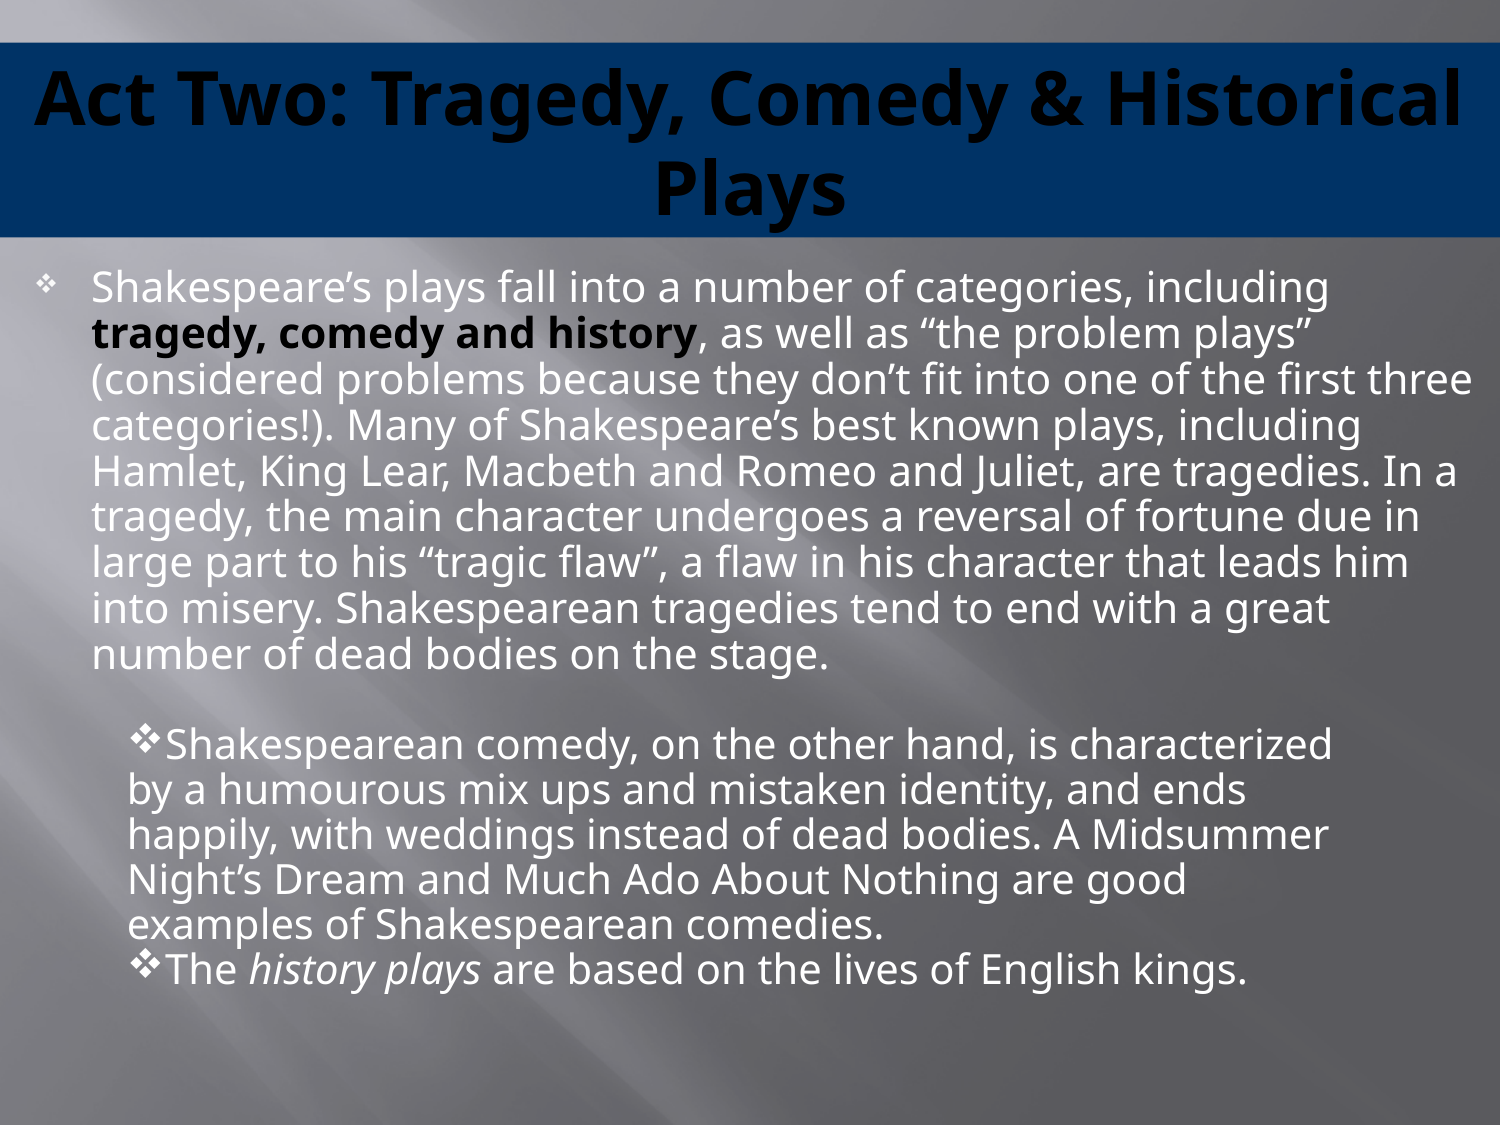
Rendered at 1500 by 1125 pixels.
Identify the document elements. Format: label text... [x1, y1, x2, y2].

text_box Shakespearean comedy, on the other hand, is characterized by a humourous mix ups and mistaken identity, and ends happily, with weddings instead of dead bodies. A Midsummer Night’s Dream and Much Ado About Nothing are good examples of Shakespearean comedies. The history plays are based on the lives of English kings. [112, 716, 1375, 1117]
list Shakespeare’s plays fall into a number of categories, including tragedy, comedy and history, as well as “the problem plays” (considered problems because they don’t fit into one of the first three categories!). Many of Shakespeare’s best known plays, including Hamlet, King Lear, Macbeth and Romeo and Juliet, are tragedies. In a tragedy, the main character undergoes a reversal of fortune due in large part to his “tragic flaw”, a flaw in his character that leads him into misery. Shakespearean tragedies tend to end with a great number of dead bodies on the stage. [0, 208, 1500, 696]
title Act Two: Tragedy, Comedy & Historical Plays [0, 42, 1500, 208]
